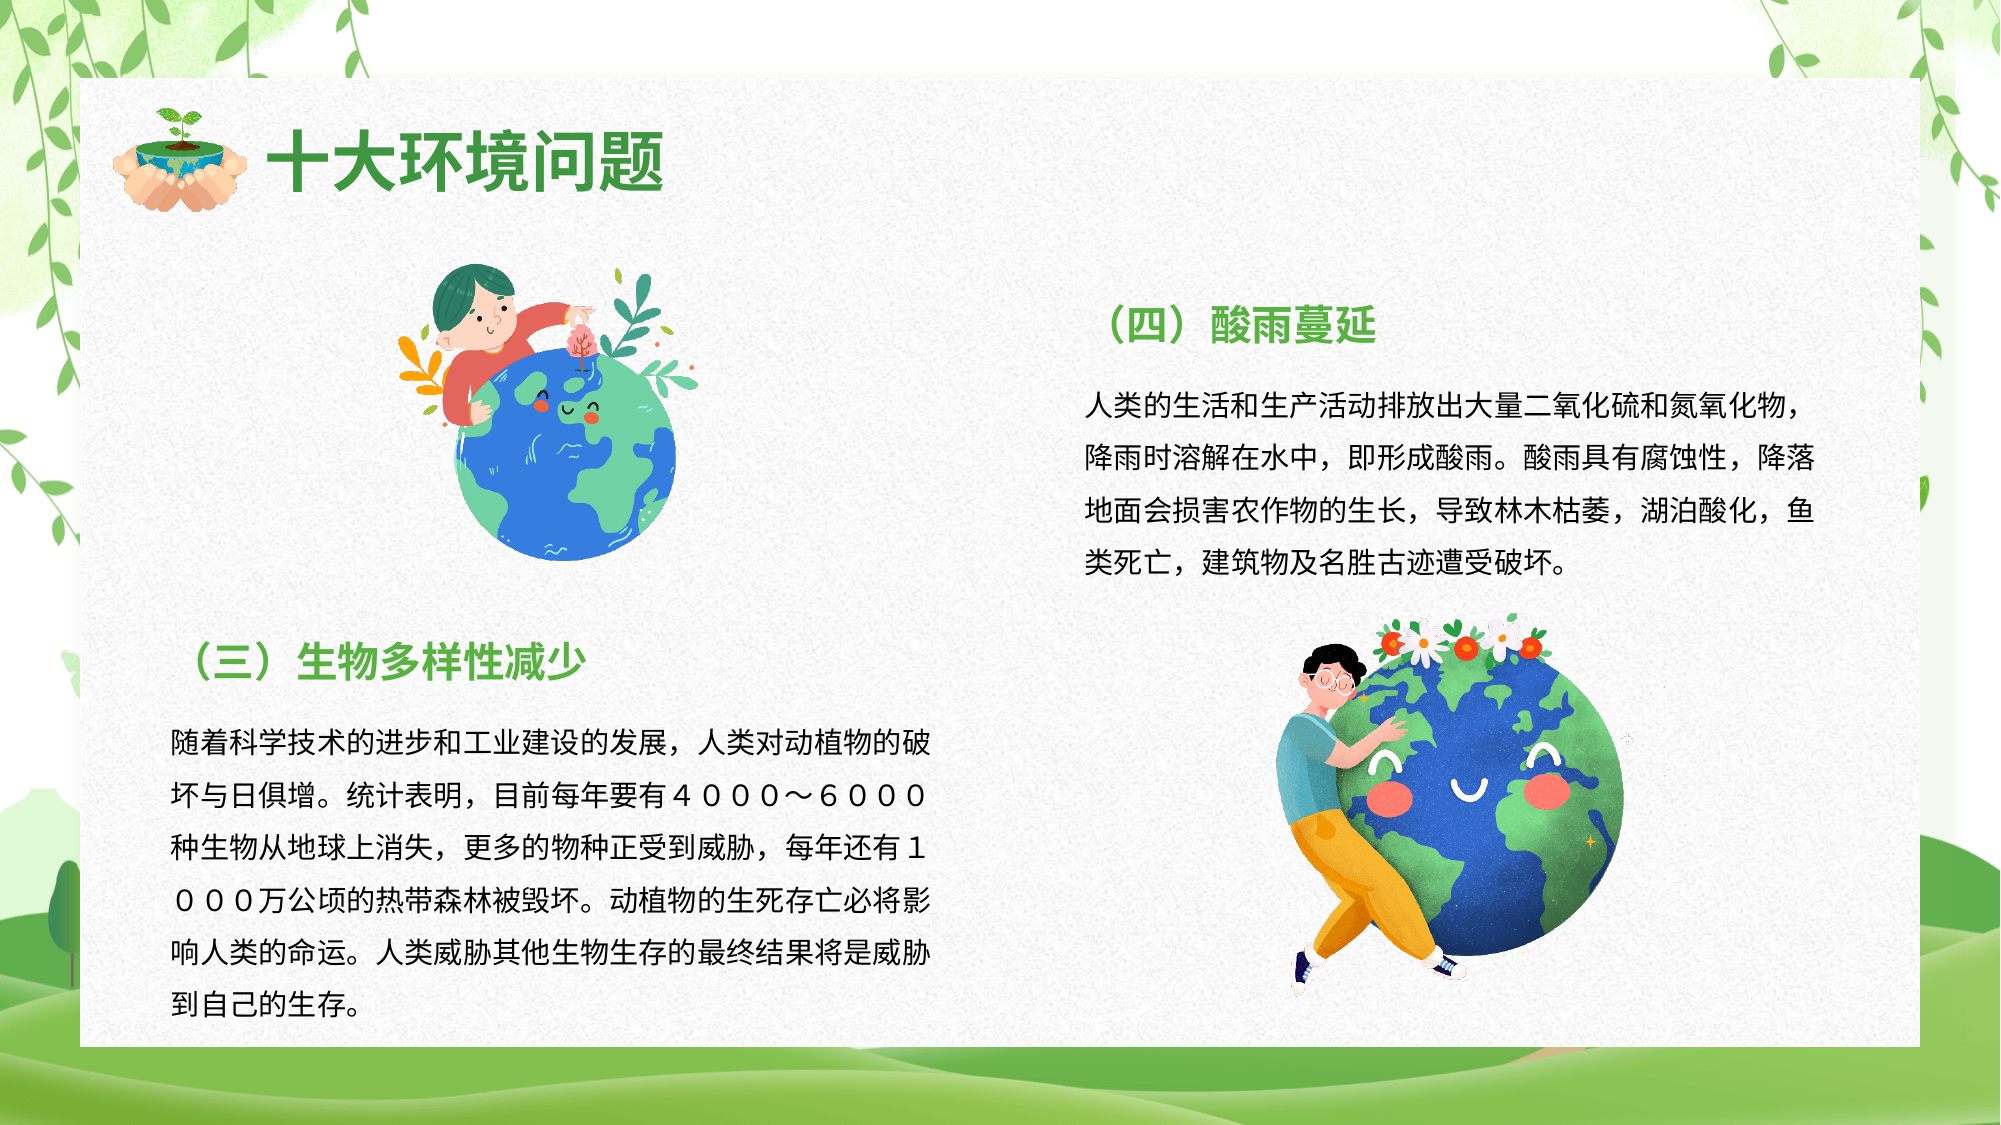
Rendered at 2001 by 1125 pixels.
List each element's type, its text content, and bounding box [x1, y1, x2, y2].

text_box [109, 104, 871, 218]
list （三）生物多样性减少 随着科学技术的进步和工业建设的发展，人类对动植物的破坏与日俱增。统计表明，目前每年要有４０００～６０００种生物从地球上消失，更多的物种正受到威胁，每年还有１０００万公顷的热带森林被毁坏。动植物的生死存亡必将影响人类的命运。人类威胁其他生物生存的最终结果将是威胁到自己的生存。 [156, 618, 965, 1033]
picture [0, 0, 2000, 1125]
